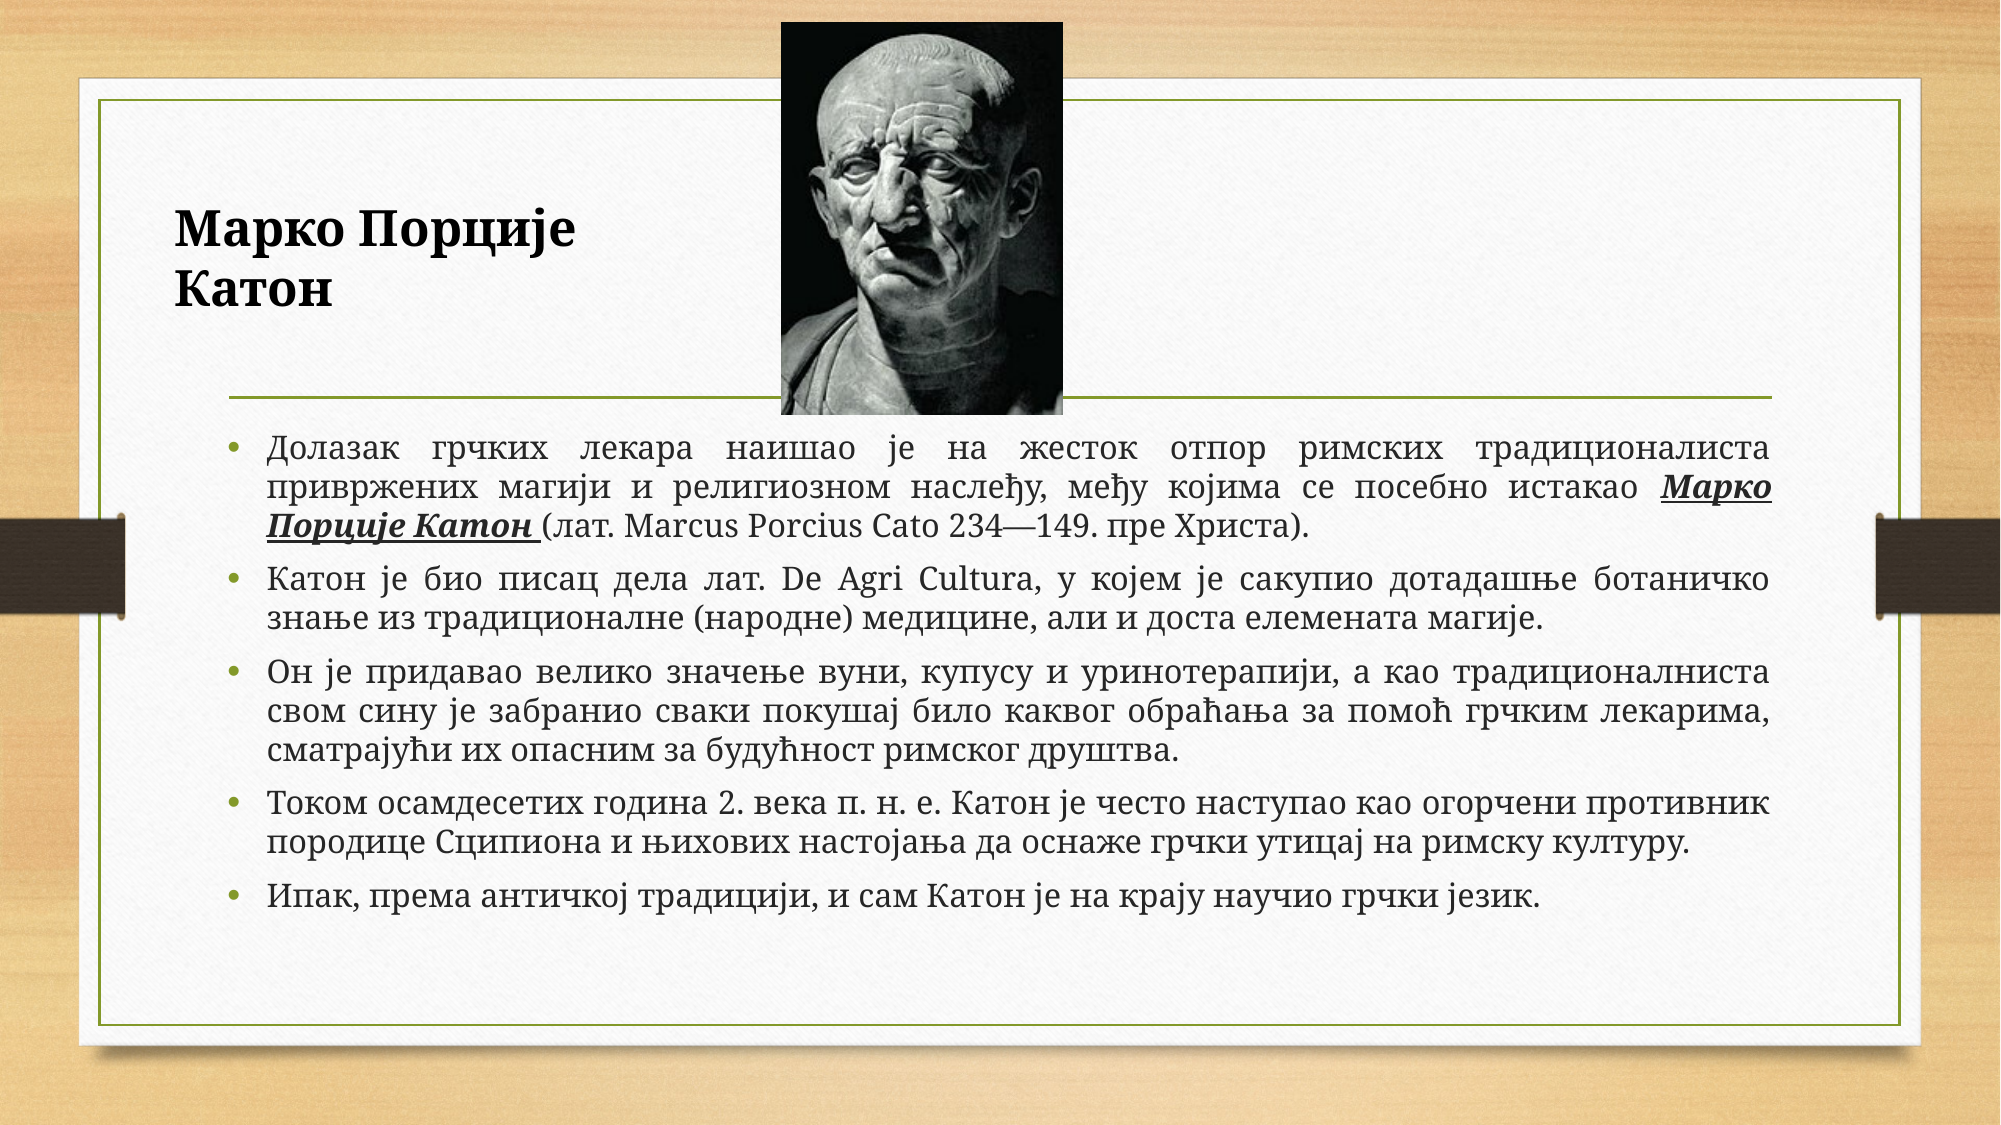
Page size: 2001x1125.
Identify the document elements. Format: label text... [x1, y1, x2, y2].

text_box Марко Порције Катон [159, 188, 748, 324]
list Долазак грчких лекара наишао је на жесток отпор римских традиционалиста привржених магији и религиозном наслеђу, међу којима се посебно истакао Марко Порције Катон (лат. Marcus Porcius Cato 234—149. пре Христа). Катон је био писац дела лат. De Agri Cultura, у којем је сакупио дотадашње ботаничко знање из традиционалне (народне) медицине, али и доста елемената магије. Он је придавао велико значење вуни, купусу и уринотерапији, а као традиционалниста свом сину је забранио сваки покушај било каквог обраћања за помоћ грчким лекарима, сматрајући их опасним за будућност римског друштва. Током осамдесетих година 2. века п. н. е. Катон је често наступао као огорчени противник породице Сципиона и њихових настојања да оснаже грчки утицај на римску културу. Ипак, према античкој традицији, и сам Катон је на крају научио грчки језик. [212, 419, 1788, 964]
picture [0, 0, 2001, 1125]
